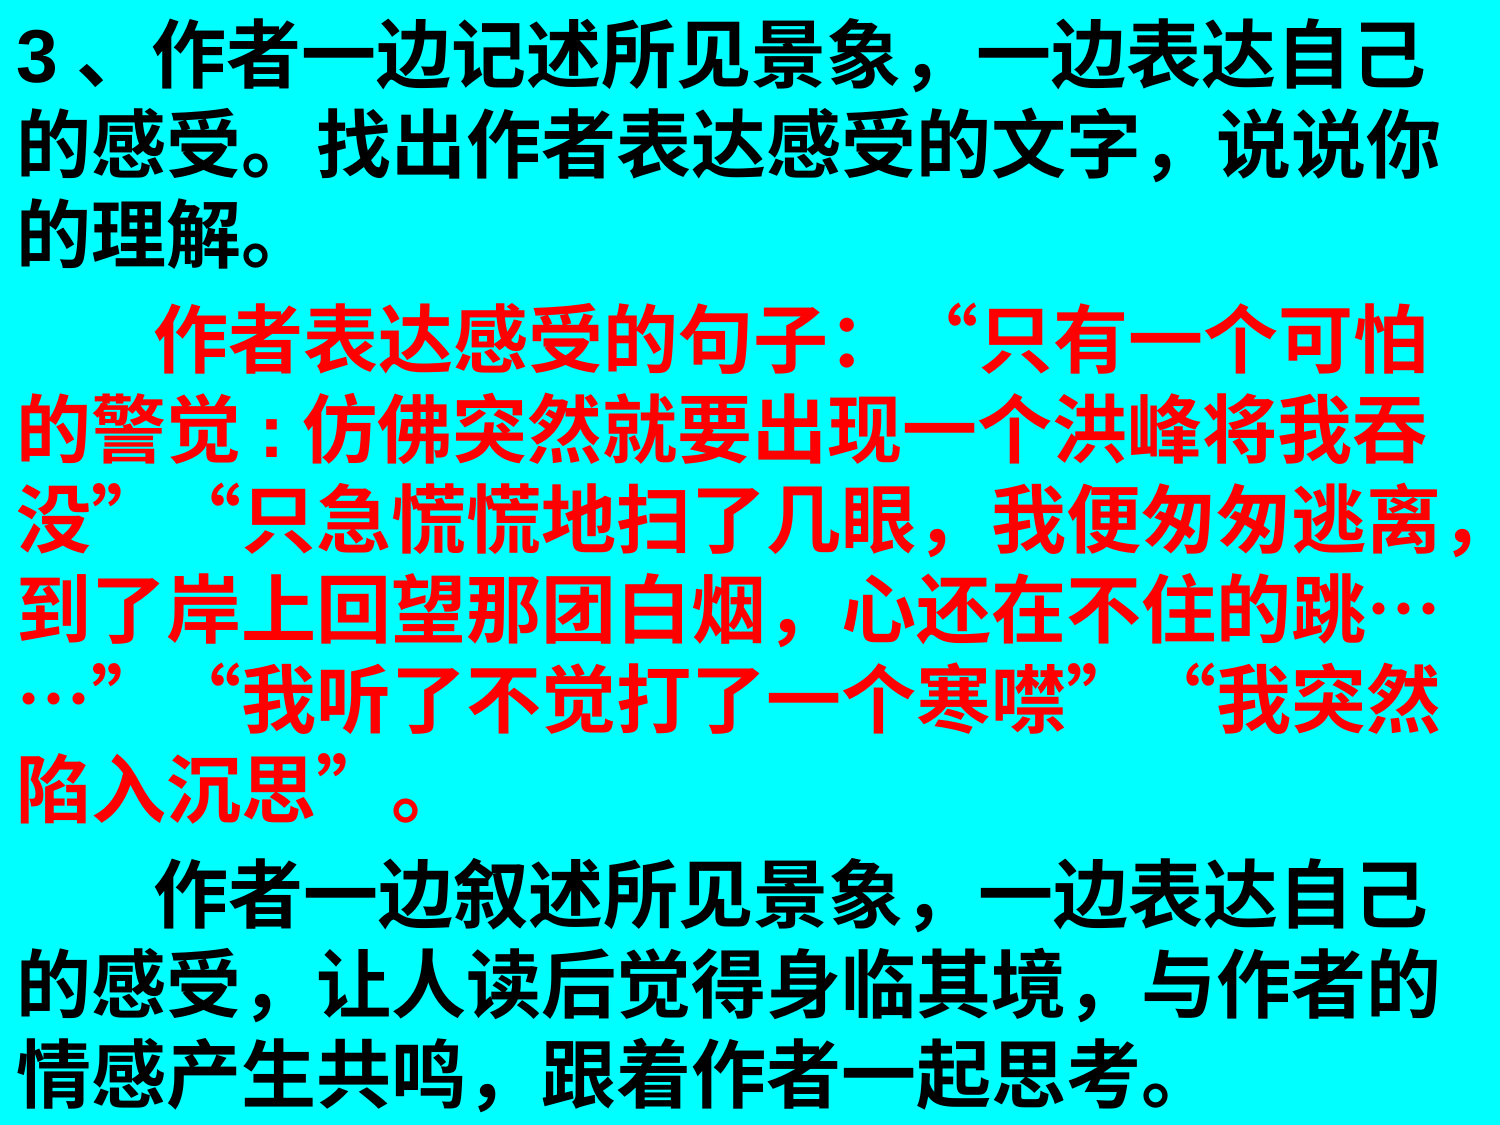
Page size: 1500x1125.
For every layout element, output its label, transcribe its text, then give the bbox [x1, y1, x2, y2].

list 3、作者一边记述所见景象，一边表达自己的感受。找出作者表达感受的文字，说说你的理解。 作者表达感受的句子：“只有一个可怕的警觉:仿佛突然就要出现一个洪峰将我吞没”“只急慌慌地扫了几眼，我便匆匆逃离，到了岸上回望那团白烟，心还在不住的跳……”“我听了不觉打了一个寒噤”“我突然陷入沉思”。 作者一边叙述所见景象，一边表达自己的感受，让人读后觉得身临其境，与作者的情感产生共鸣，跟着作者一起思考。 [1, 0, 1499, 1122]
